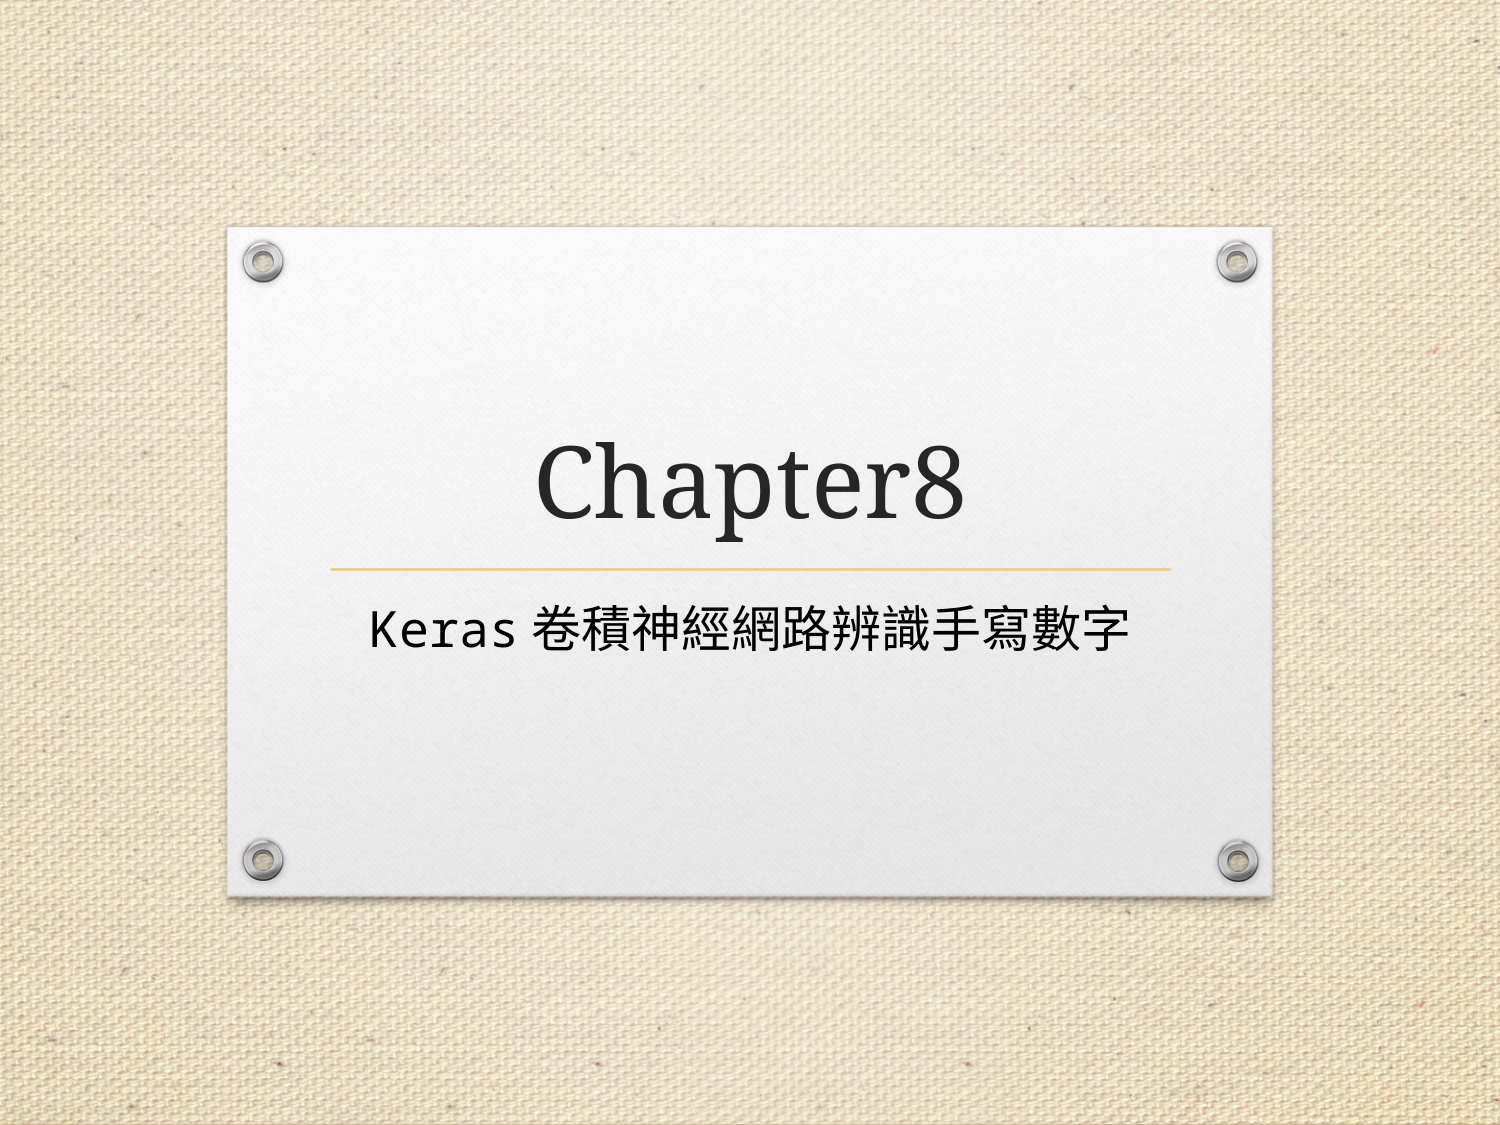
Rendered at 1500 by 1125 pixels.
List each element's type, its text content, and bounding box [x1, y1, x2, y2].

title Chapter8 [315, 297, 1187, 546]
picture [0, 0, 1500, 1125]
subtitle Keras卷積神經網路辨識手寫數字 [315, 590, 1187, 817]
